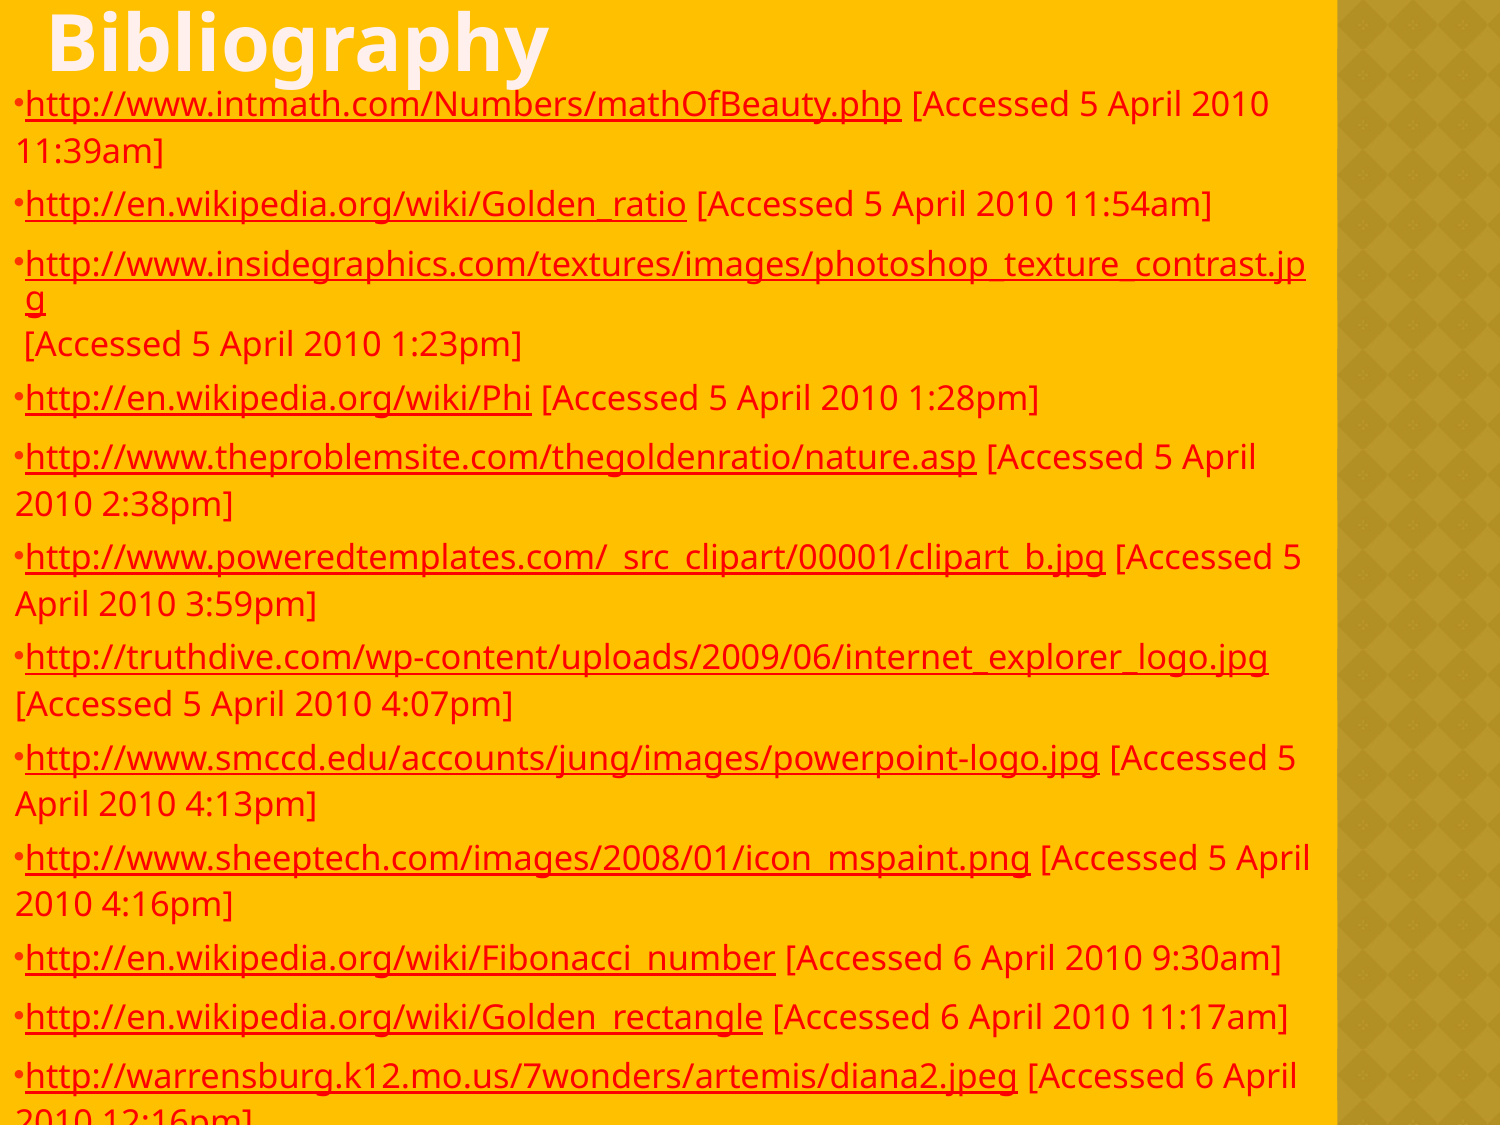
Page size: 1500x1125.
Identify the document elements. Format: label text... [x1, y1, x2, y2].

title Bibliography [37, 0, 1225, 75]
list http://www.intmath.com/Numbers/mathOfBeauty.php [Accessed 5 April 2010 11:39am] http://en.wikipedia.org/wiki/Golden_ratio [Accessed 5 April 2010 11:54am] http://www.insidegraphics.com/textures/images/photoshop_texture_contrast.jpg [Accessed 5 April 2010 1:23pm] http://en.wikipedia.org/wiki/Phi [Accessed 5 April 2010 1:28pm] http://www.theproblemsite.com/thegoldenratio/nature.asp [Accessed 5 April 2010 2:38pm] http://www.poweredtemplates.com/_src_clipart/00001/clipart_b.jpg [Accessed 5 April 2010 3:59pm] http://truthdive.com/wp-content/uploads/2009/06/internet_explorer_logo.jpg [Accessed 5 April 2010 4:07pm] http://www.smccd.edu/accounts/jung/images/powerpoint-logo.jpg [Accessed 5 April 2010 4:13pm] http://www.sheeptech.com/images/2008/01/icon_mspaint.png [Accessed 5 April 2010 4:16pm] http://en.wikipedia.org/wiki/Fibonacci_number [Accessed 6 April 2010 9:30am] http://en.wikipedia.org/wiki/Golden_rectangle [Accessed 6 April 2010 11:17am] http://warrensburg.k12.mo.us/7wonders/artemis/diana2.jpeg [Accessed 6 April 2010 12:16pm] http://en.wikipedia.org/wiki/Temple_of_Artemis [Accessed 6 April 2010 12:16pm] [0, 75, 1338, 1113]
